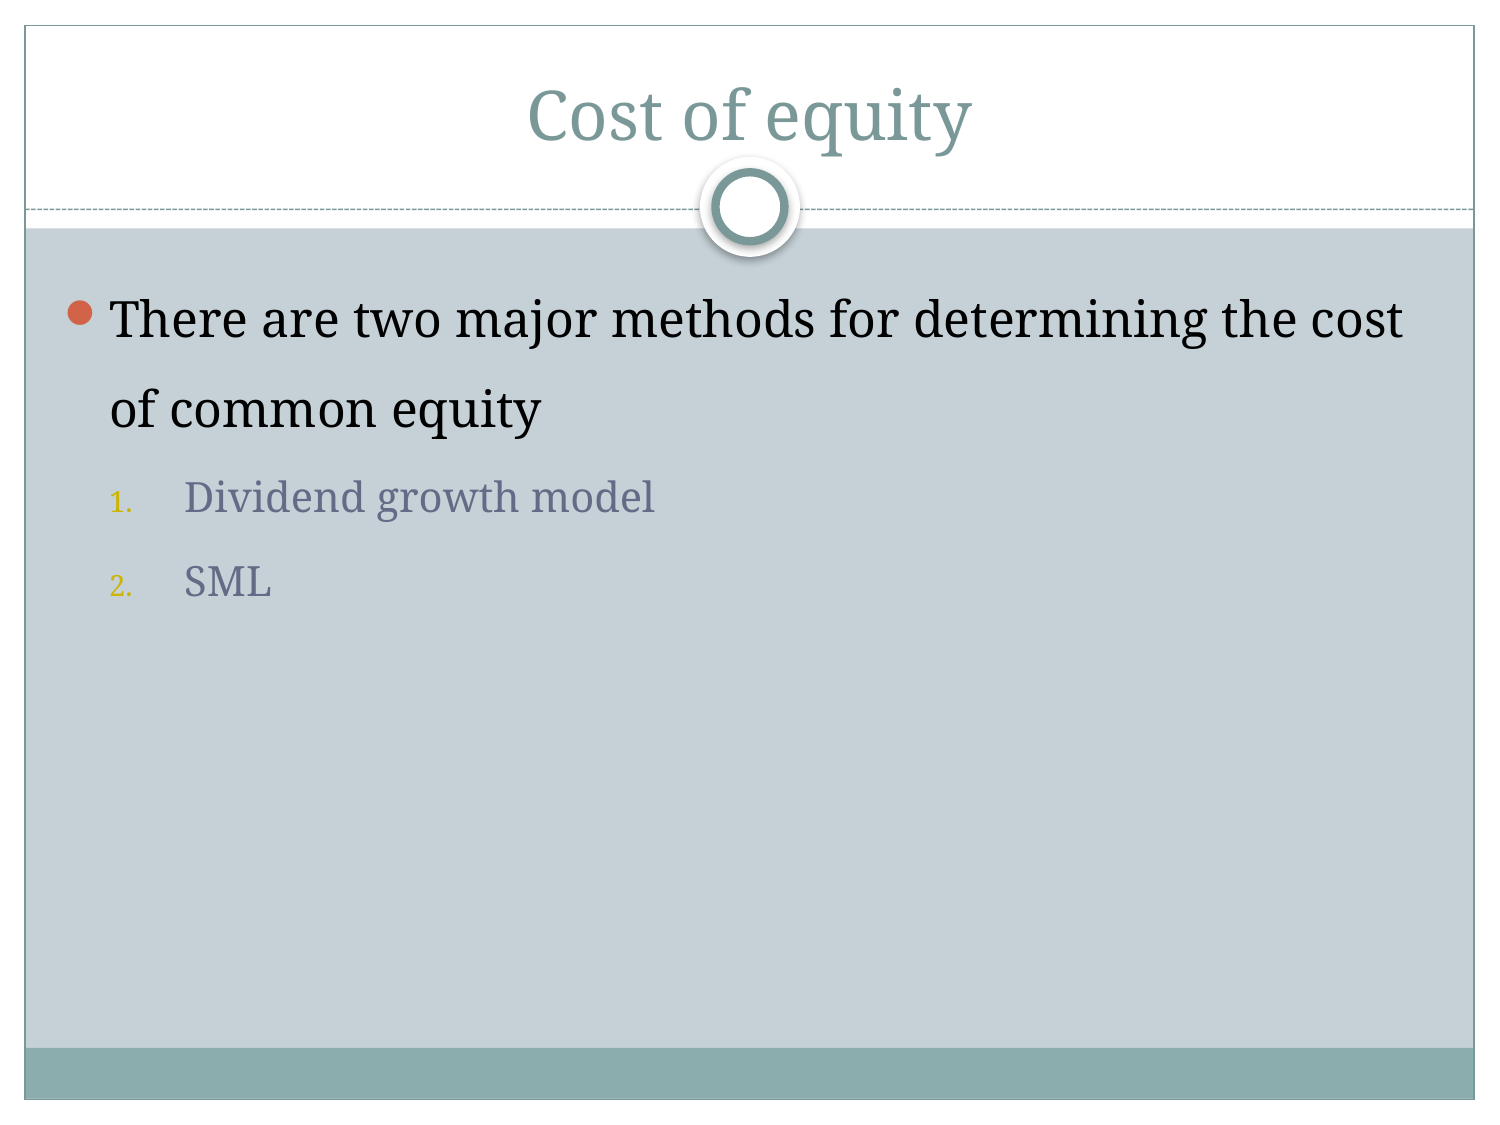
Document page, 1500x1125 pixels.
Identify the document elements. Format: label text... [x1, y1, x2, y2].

list There are two major methods for determining the cost of common equity Dividend growth model SML [49, 250, 1445, 1001]
title Cost of equity [49, 37, 1450, 162]
